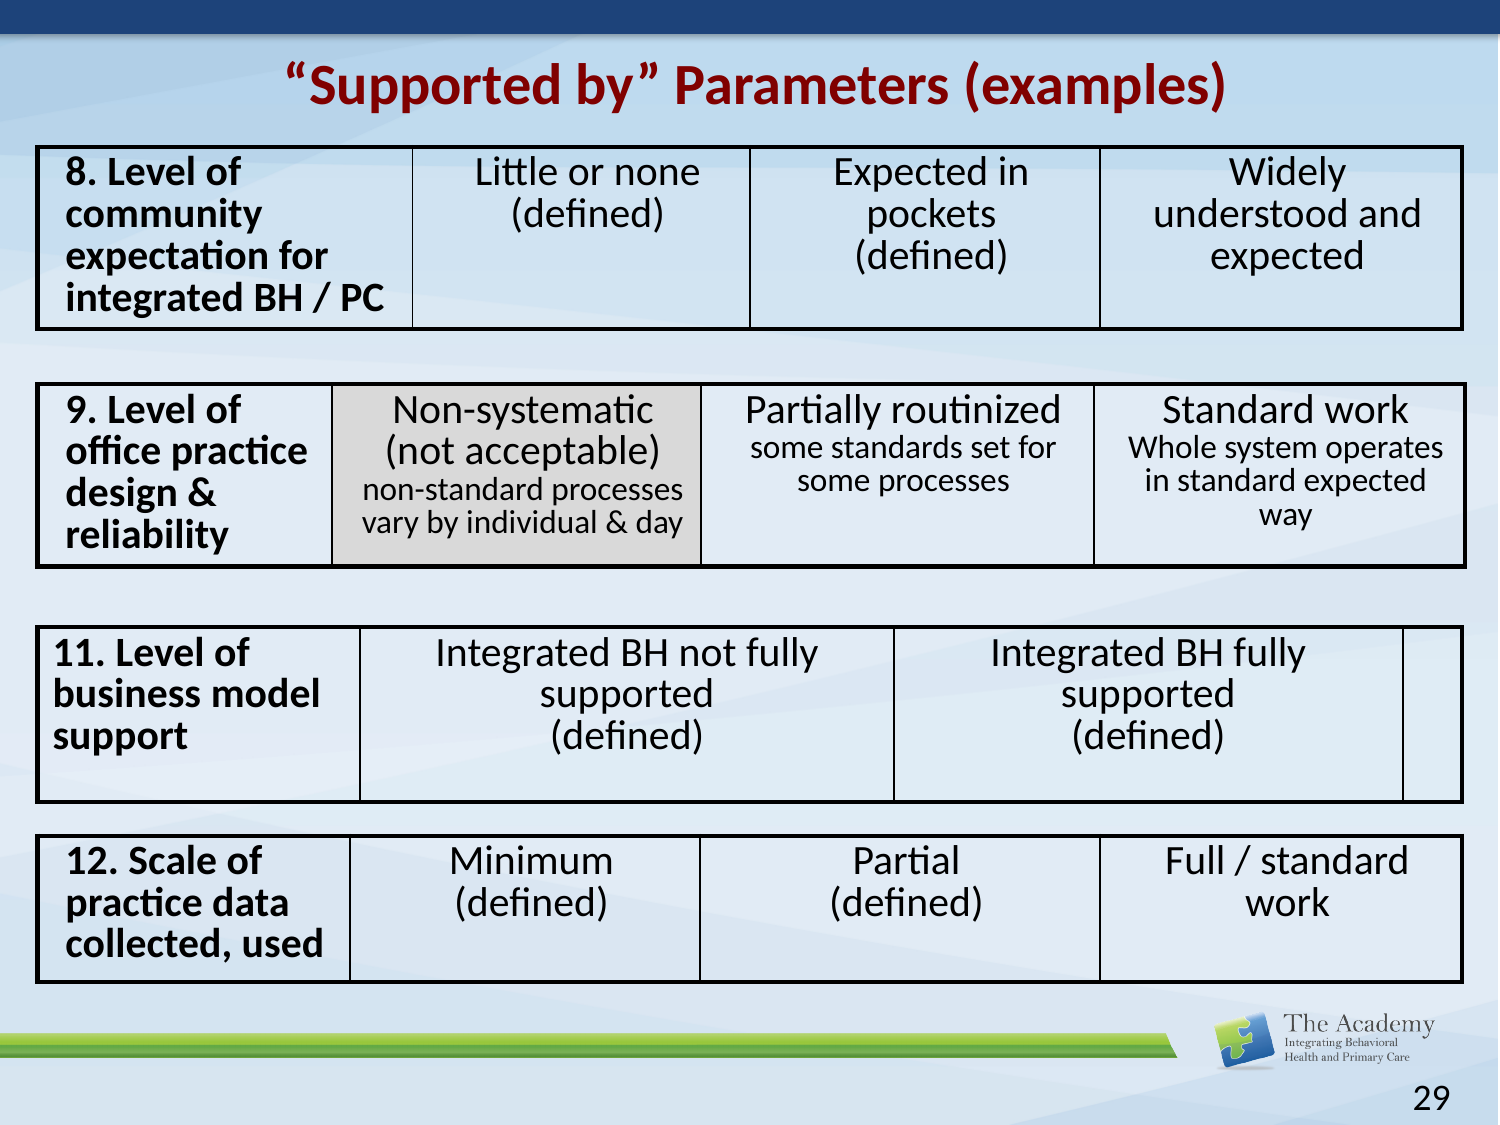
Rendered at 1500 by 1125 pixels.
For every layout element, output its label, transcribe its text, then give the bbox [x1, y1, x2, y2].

table_header Integrated BH fully supported (defined) [895, 629, 1402, 800]
table_header Standard work Whole system operates in standard expected way [1095, 386, 1463, 564]
table_header Full / standard work [1101, 838, 1460, 980]
table_header 9. Level of office practice design & reliability [40, 386, 331, 564]
table_header Partially routinized some standards set for some processes [702, 386, 1093, 564]
table_header Minimum (defined) [351, 838, 699, 980]
picture [0, 34, 1498, 1125]
table_header Little or none (defined) [413, 149, 749, 327]
table_header Expected in pockets (defined) [751, 149, 1099, 327]
table_header 12. Scale of practice data collected, used [40, 838, 349, 980]
text_box “Supported by” Parameters (examples) [149, 49, 1363, 113]
table_header 8. Level of community expectation for integrated BH / PC [40, 149, 412, 327]
table_header 11. Level of business model support [40, 629, 359, 800]
text_box 29 [1115, 1065, 1466, 1125]
table_header Non-systematic (not acceptable) non-standard processes vary by individual & day [333, 386, 700, 564]
table_header Integrated BH not fully supported (defined) [361, 629, 893, 800]
table_header Partial (defined) [701, 838, 1099, 980]
table_header Widely understood and expected [1101, 149, 1460, 327]
table_header [1404, 629, 1460, 800]
